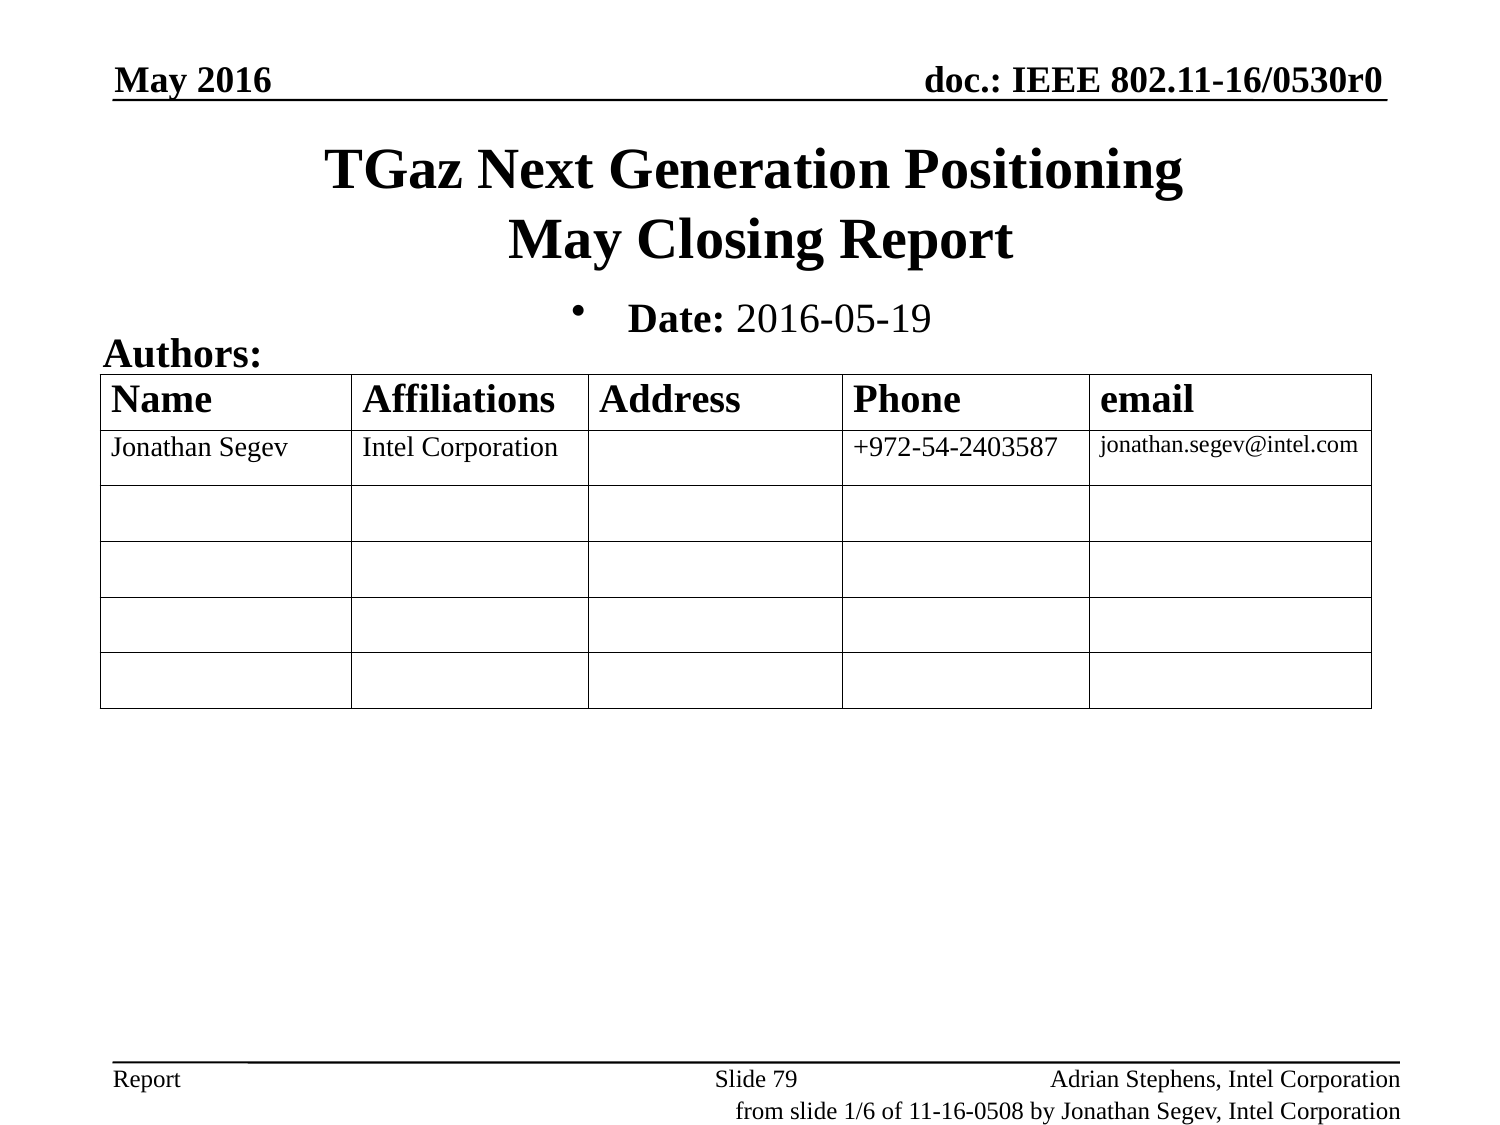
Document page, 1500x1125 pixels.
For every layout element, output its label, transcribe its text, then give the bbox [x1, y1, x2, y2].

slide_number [114, 54, 374, 101]
list Date: 2016-05-19 [114, 282, 1390, 348]
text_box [84, 373, 1398, 778]
slide_number Slide 79 [711, 1061, 801, 1087]
text_box from slide 1/6 of 11-16-0508 by Jonathan Segev, Intel Corporation [343, 1087, 1417, 1125]
footer Adrian Stephens, Intel Corporation [902, 1061, 1402, 1087]
title TGaz Next Generation Positioning May Closing Report [64, 112, 1459, 288]
text_box Authors: [87, 318, 325, 372]
